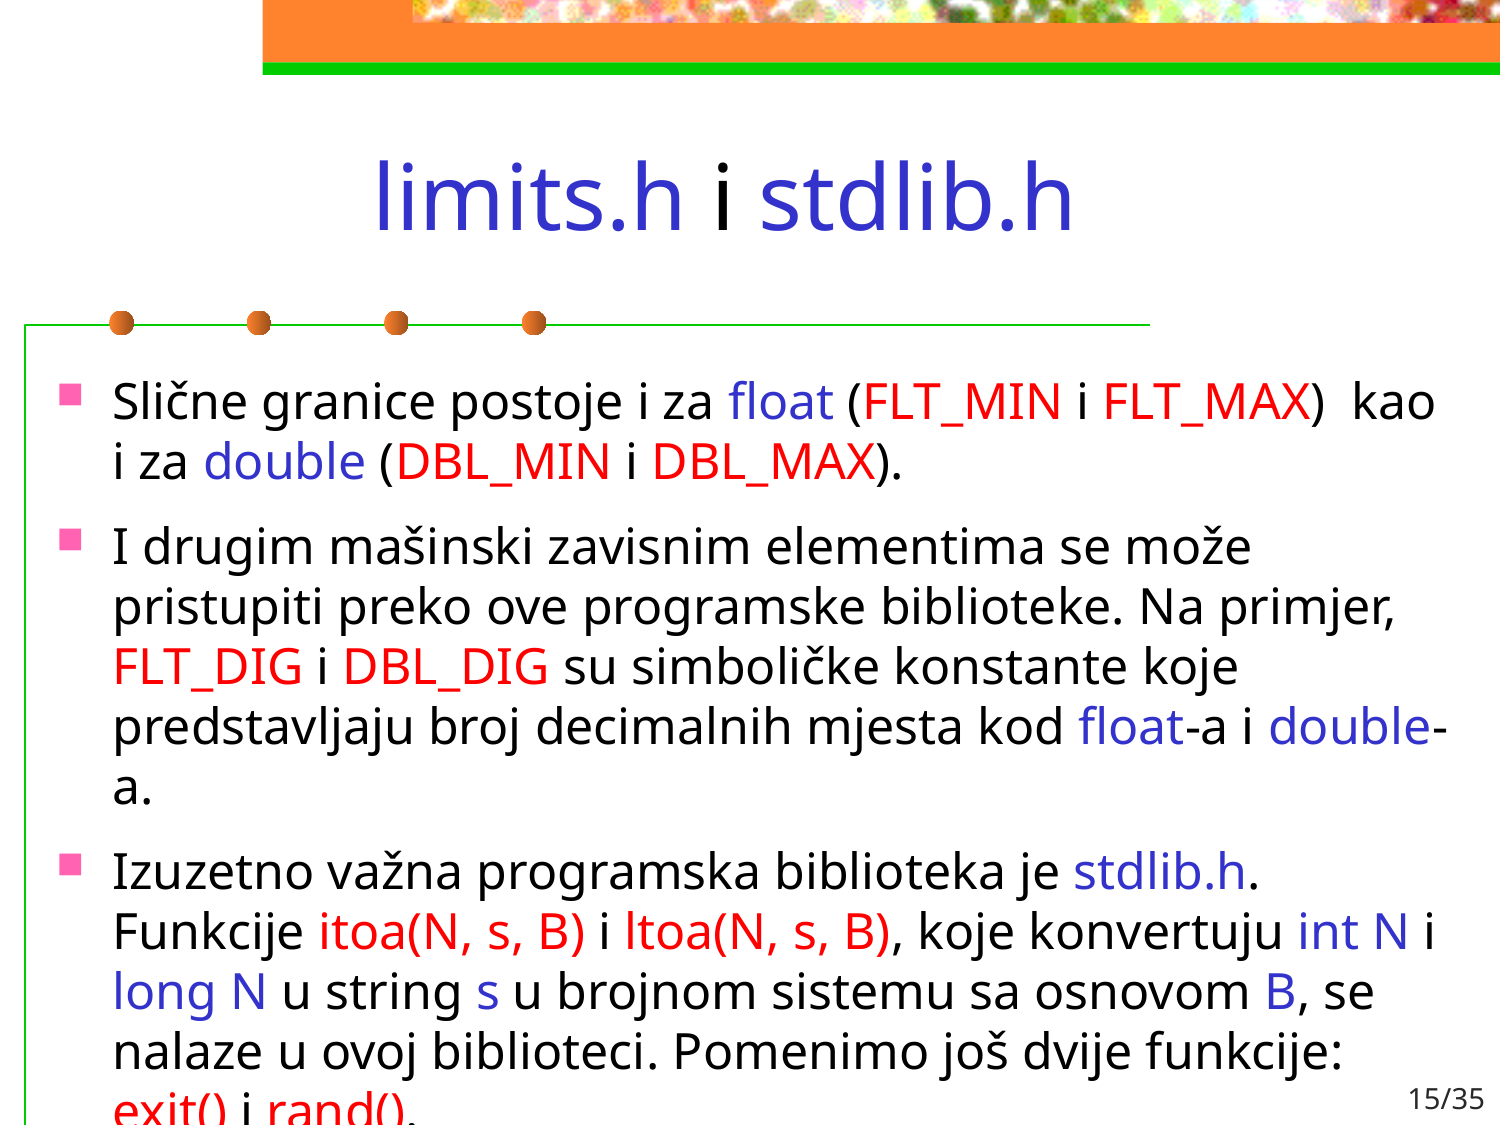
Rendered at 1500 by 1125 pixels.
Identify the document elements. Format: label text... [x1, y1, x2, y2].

picture [412, 0, 1500, 23]
text_box 15/35 [1374, 1072, 1500, 1123]
list Slične granice postoje i za float (FLT_MIN i FLT_MAX) kao i za double (DBL_MIN i DBL_MAX). I drugim mašinski zavisnim elementima se može pristupiti preko ove programske biblioteke. Na primjer, FLT_DIG i DBL_DIG su simboličke konstante koje predstavljaju broj decimalnih mjesta kod float-a i double-a. Izuzetno važna programska biblioteka je stdlib.h. Funkcije itoa(N, s, B) i ltoa(N, s, B), koje konvertuju int N i long N u string s u brojnom sistemu sa osnovom B, se nalaze u ovoj biblioteci. Pomenimo još dvije funkcije: exit() i rand(). [41, 361, 1471, 1059]
title limits.h i stdlib.h [87, 99, 1363, 288]
